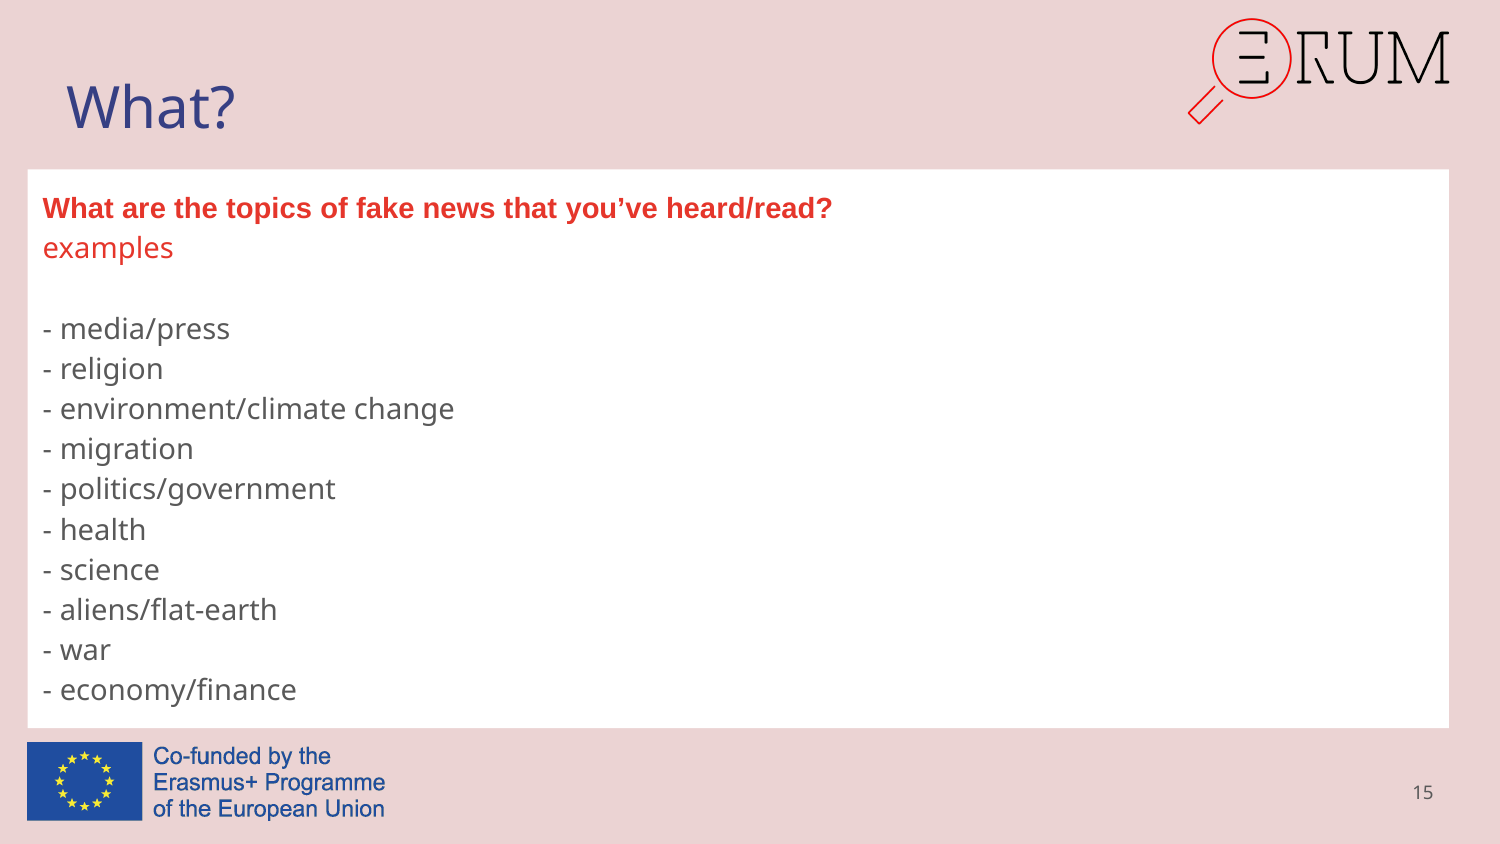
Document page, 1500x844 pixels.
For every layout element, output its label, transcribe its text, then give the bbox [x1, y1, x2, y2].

list What are the topics of fake news that you’ve heard/read? examples - media/press - religion - environment/climate change - migration - politics/government - health - science - aliens/flat-earth - war - economy/finance [27, 169, 1449, 729]
title What? [51, 55, 1168, 150]
picture [1136, 0, 1500, 137]
picture [27, 742, 385, 821]
slide_number 15 [1358, 761, 1449, 826]
